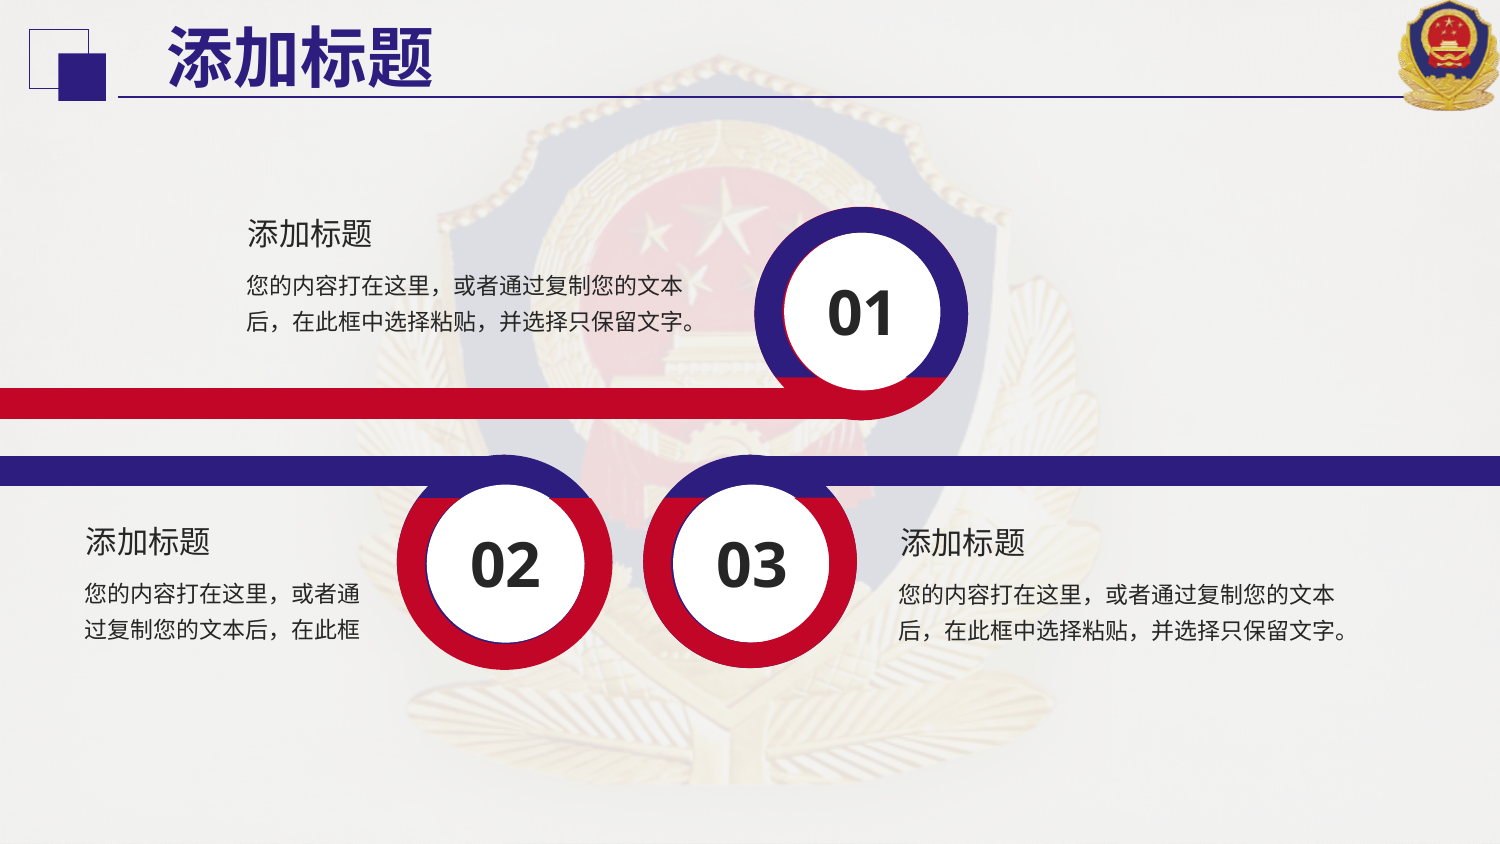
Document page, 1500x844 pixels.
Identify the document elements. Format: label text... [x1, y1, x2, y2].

text_box 您的内容打在这里，或者通过复制您的文本后，在此框 [73, 565, 385, 649]
text_box [0, 455, 396, 487]
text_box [643, 454, 857, 669]
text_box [396, 454, 613, 670]
text_box [857, 455, 1500, 487]
picture [1370, 0, 1500, 130]
text_box [29, 28, 90, 89]
text_box 您的内容打在这里，或者通过复制您的文本后，在此框中选择粘贴，并选择只保留文字。 [235, 257, 711, 341]
text_box 添加标题 [889, 517, 1037, 567]
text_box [754, 206, 969, 421]
text_box 添加标题 [152, 17, 686, 83]
text_box 您的内容打在这里，或者通过复制您的文本后，在此框中选择粘贴，并选择只保留文字。 [887, 567, 1363, 650]
text_box [57, 52, 107, 102]
text_box [0, 387, 754, 420]
text_box 添加标题 [236, 208, 385, 258]
text_box 添加标题 [74, 516, 223, 566]
